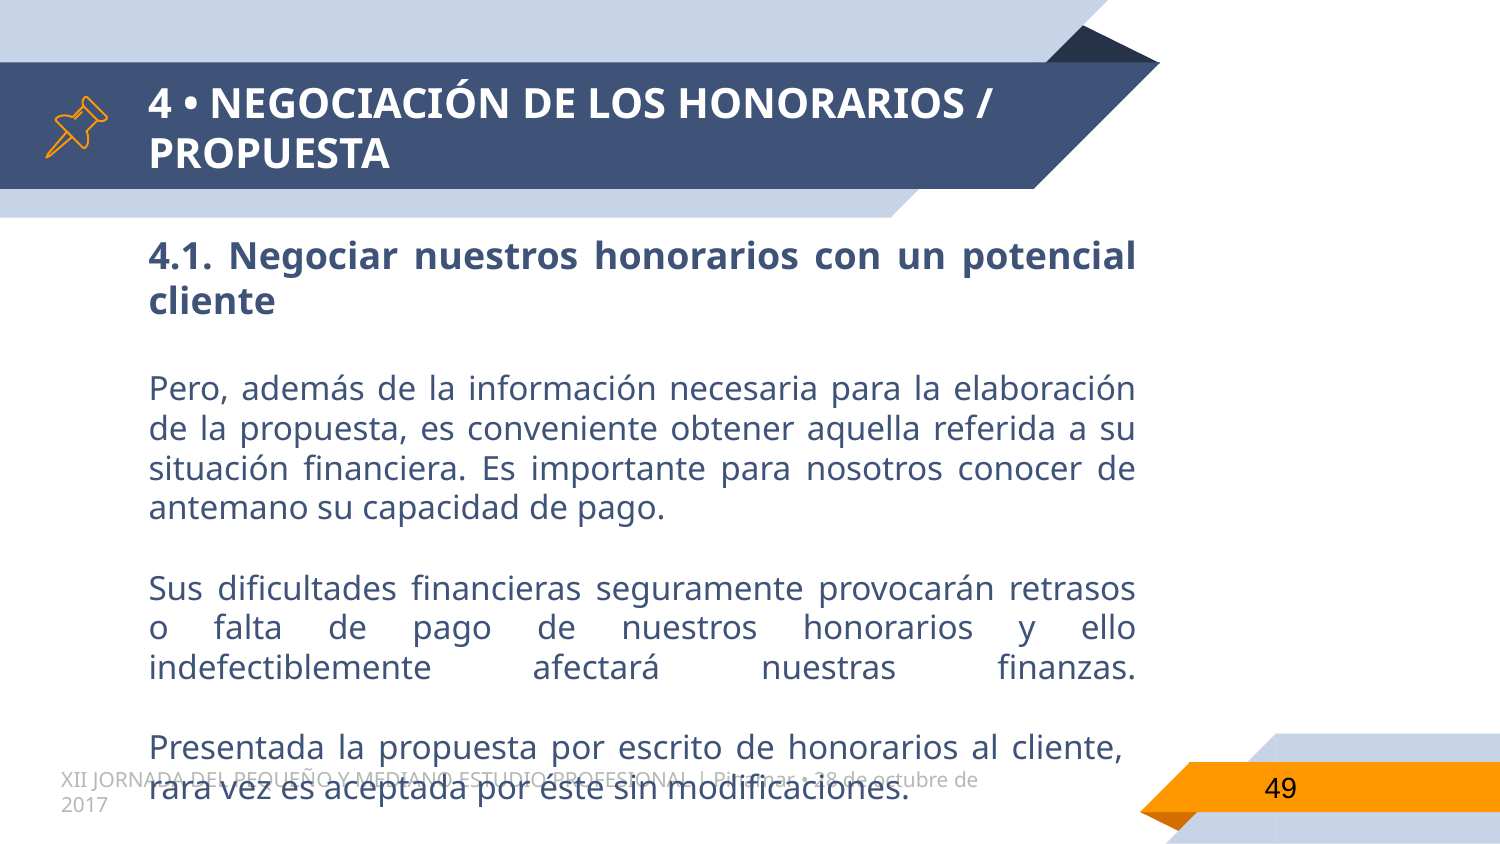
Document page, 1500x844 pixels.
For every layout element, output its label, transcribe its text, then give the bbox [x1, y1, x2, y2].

title 4 • NEGOCIACIÓN DE LOS HONORARIOS / PROPUESTA [133, 64, 1101, 190]
slide_number 49 [1249, 760, 1494, 813]
text_box 4.1. Negociar nuestros honorarios con un potencial cliente Pero, además de la información necesaria para la elaboración de la propuesta, es conveniente obtener aquella referida a su situación financiera. Es importante para nosotros conocer de antemano su capacidad de pago. Sus dificultades financieras seguramente provocarán retrasos o falta de pago de nuestros honorarios y ello indefectiblemente afectará nuestras finanzas. Presentada la propuesta por escrito de honorarios al cliente, rara vez es aceptada por éste sin modificaciones. [133, 217, 1153, 791]
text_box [46, 96, 108, 158]
